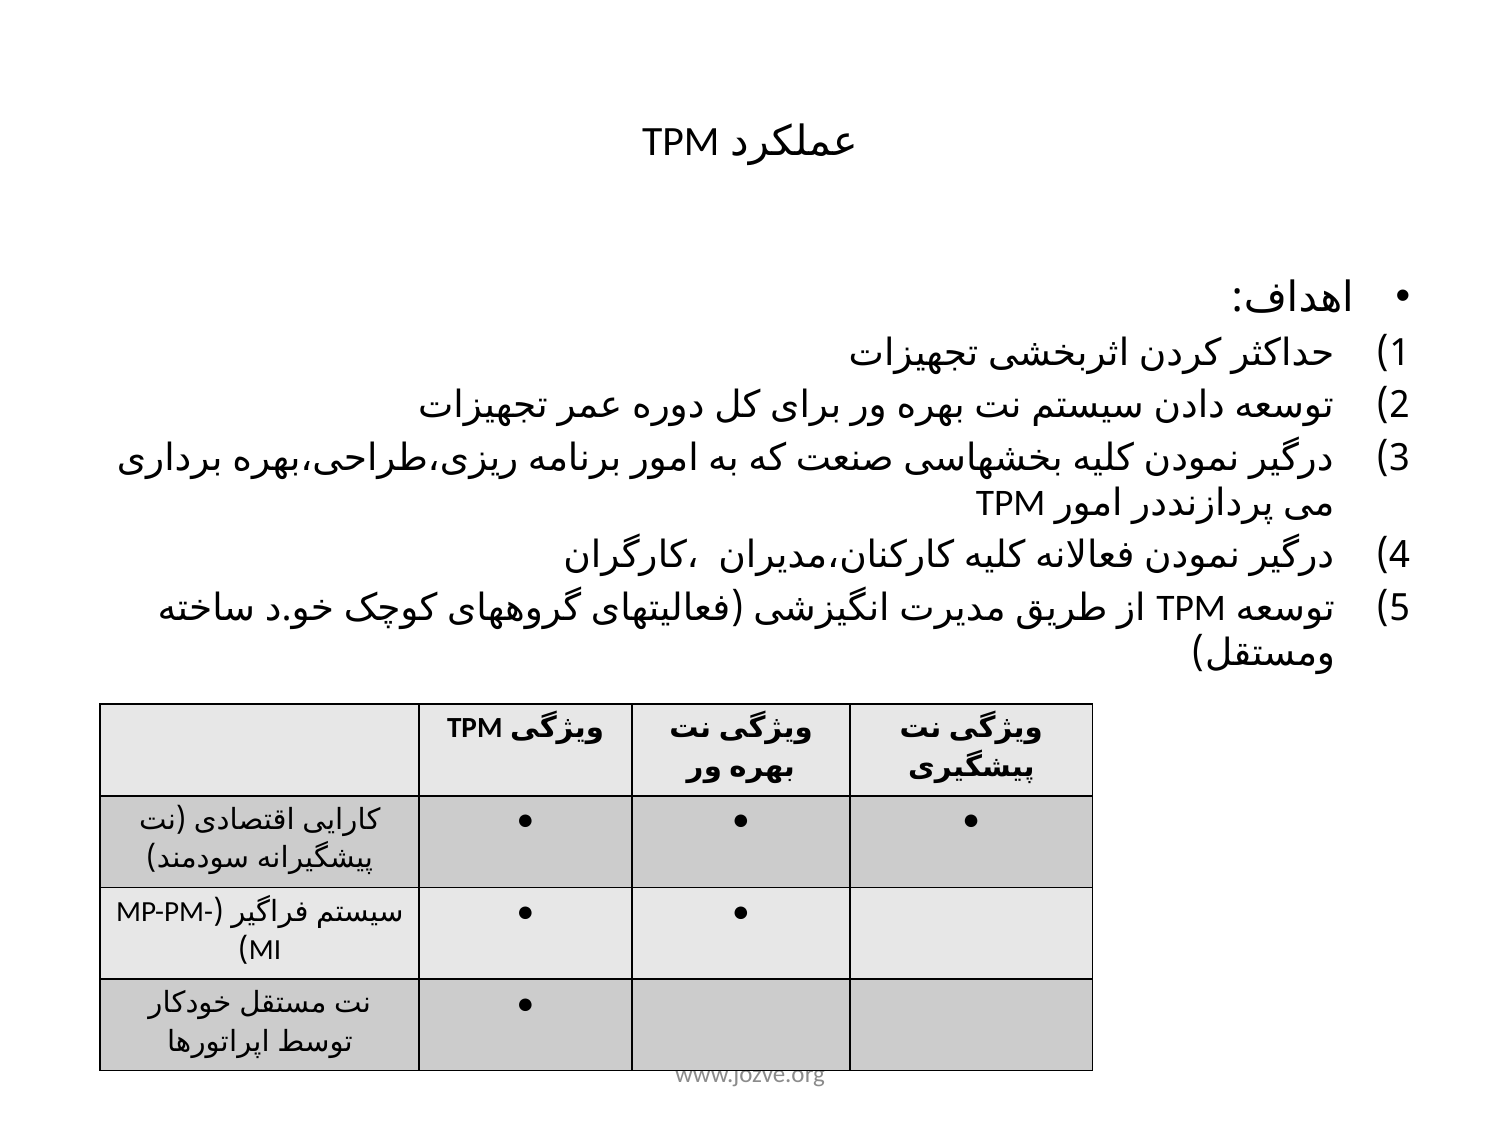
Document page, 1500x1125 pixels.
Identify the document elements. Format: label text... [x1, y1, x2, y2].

table_cell ● [633, 797, 849, 887]
table_cell نت مستقل خودکار توسط اپراتورها [101, 980, 418, 1070]
footer www.jozve.org [512, 1042, 988, 1103]
table_header ویژگی TPM [420, 705, 631, 795]
list اهداف: حداکثر کردن اثربخشی تجهیزات توسعه دادن سیستم نت بهره ور برای کل دوره عمر تجهیزات درگیر نمودن کلیه بخشهاسی صنعت که به امور برنامه ریزی،طراحی،بهره برداری می پردازنددر امور TPM درگیر نمودن فعالانه کلیه کارکنان،مدیران ،کارگران توسعه TPM از طریق مدیرت انگیزشی (فعالیتهای گروههای کوچک خو.د ساخته ومستقل) [75, 262, 1425, 1005]
table_cell ● [633, 888, 849, 978]
table_cell [633, 980, 849, 1042]
table_cell ● [851, 797, 1092, 887]
table_cell [851, 980, 1092, 1070]
table_cell ● [420, 888, 631, 978]
table_header ویژگی نت بهره ور [633, 705, 849, 795]
title عملکرد TPM [75, 45, 1425, 233]
table_cell ● [420, 797, 631, 887]
table_cell کارایی اقتصادی (نت پیشگیرانه سودمند) [101, 797, 418, 887]
table_cell ● [420, 980, 631, 1070]
table_cell [851, 888, 1092, 978]
table_header [101, 705, 418, 795]
table_cell سیستم فراگیر (MP-PM-MI) [101, 888, 418, 978]
table_header ویژگی نت پیشگیری [851, 705, 1092, 795]
